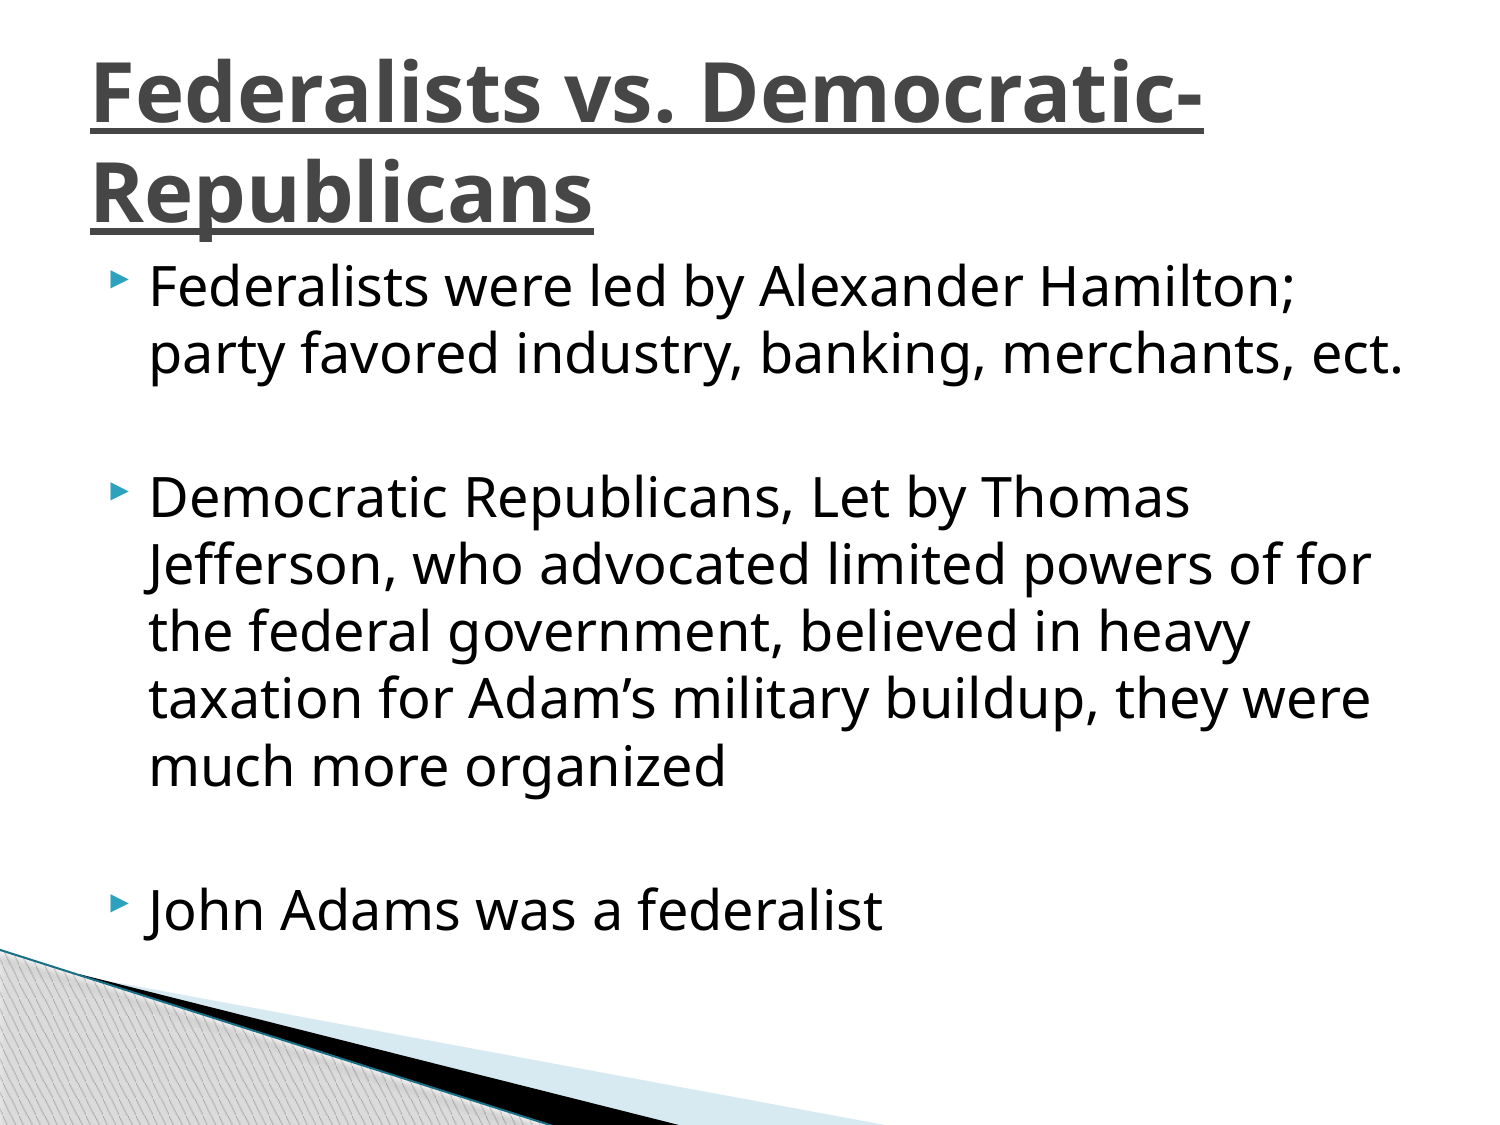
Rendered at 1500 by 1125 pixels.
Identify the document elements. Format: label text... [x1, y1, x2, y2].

list Federalists were led by Alexander Hamilton; party favored industry, banking, merchants, ect. Democratic Republicans, Let by Thomas Jefferson, who advocated limited powers of for the federal government, believed in heavy taxation for Adam’s military buildup, they were much more organized John Adams was a federalist [75, 243, 1425, 986]
title Federalists vs. Democratic-Republicans [75, 45, 1425, 233]
